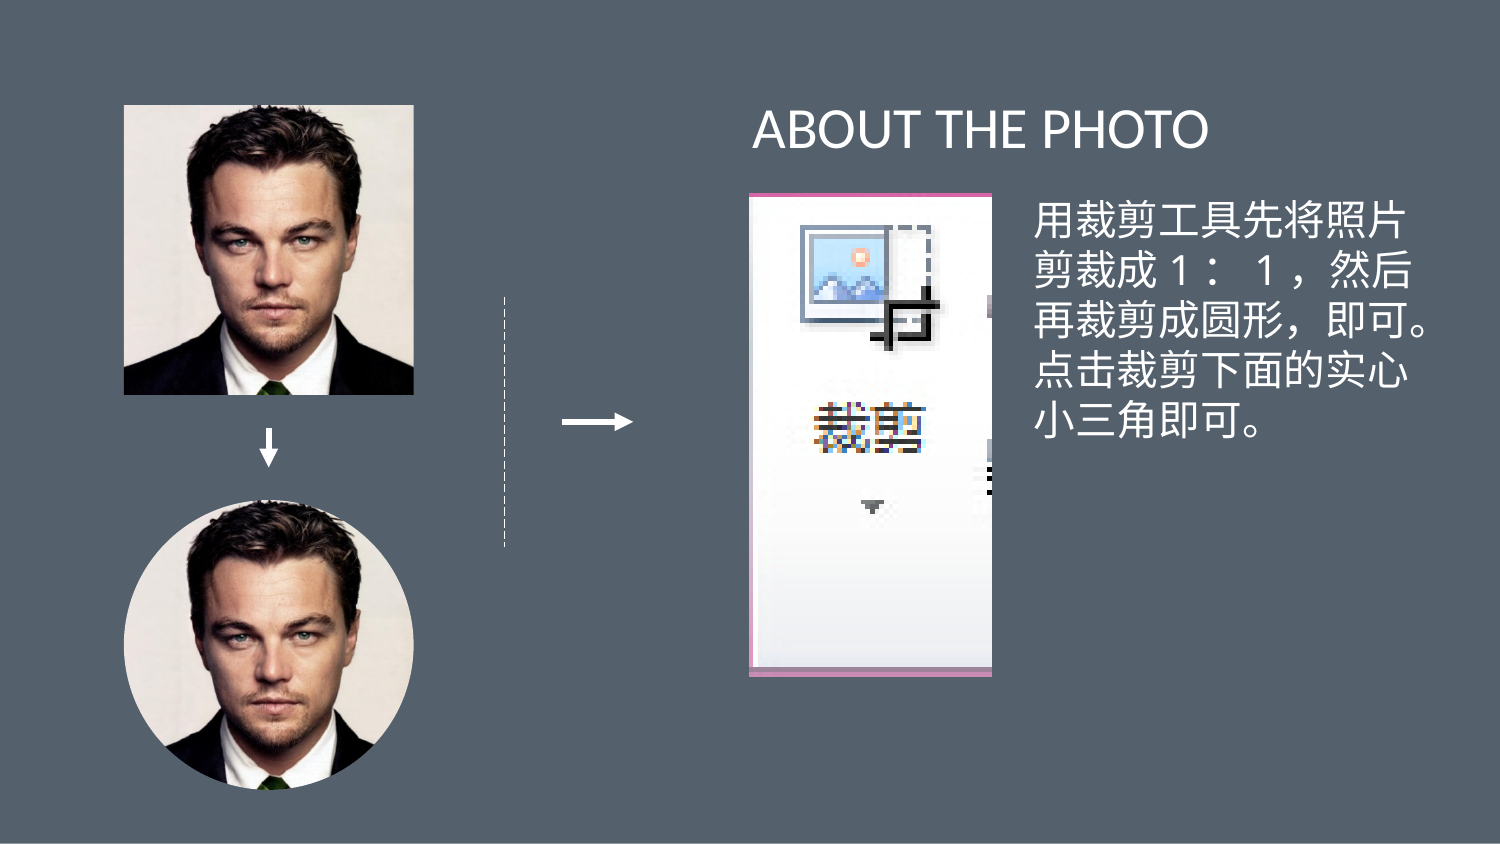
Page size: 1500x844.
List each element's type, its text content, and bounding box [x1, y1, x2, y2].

picture [123, 105, 414, 395]
text_box ABOUT THE PHOTO [737, 83, 1394, 169]
text_box 用裁剪工具先将照片剪裁成1：1，然后再裁剪成圆形，即可。 点击裁剪下面的实心小三角即可。 [1018, 186, 1453, 501]
picture [749, 193, 992, 677]
picture [123, 500, 414, 790]
